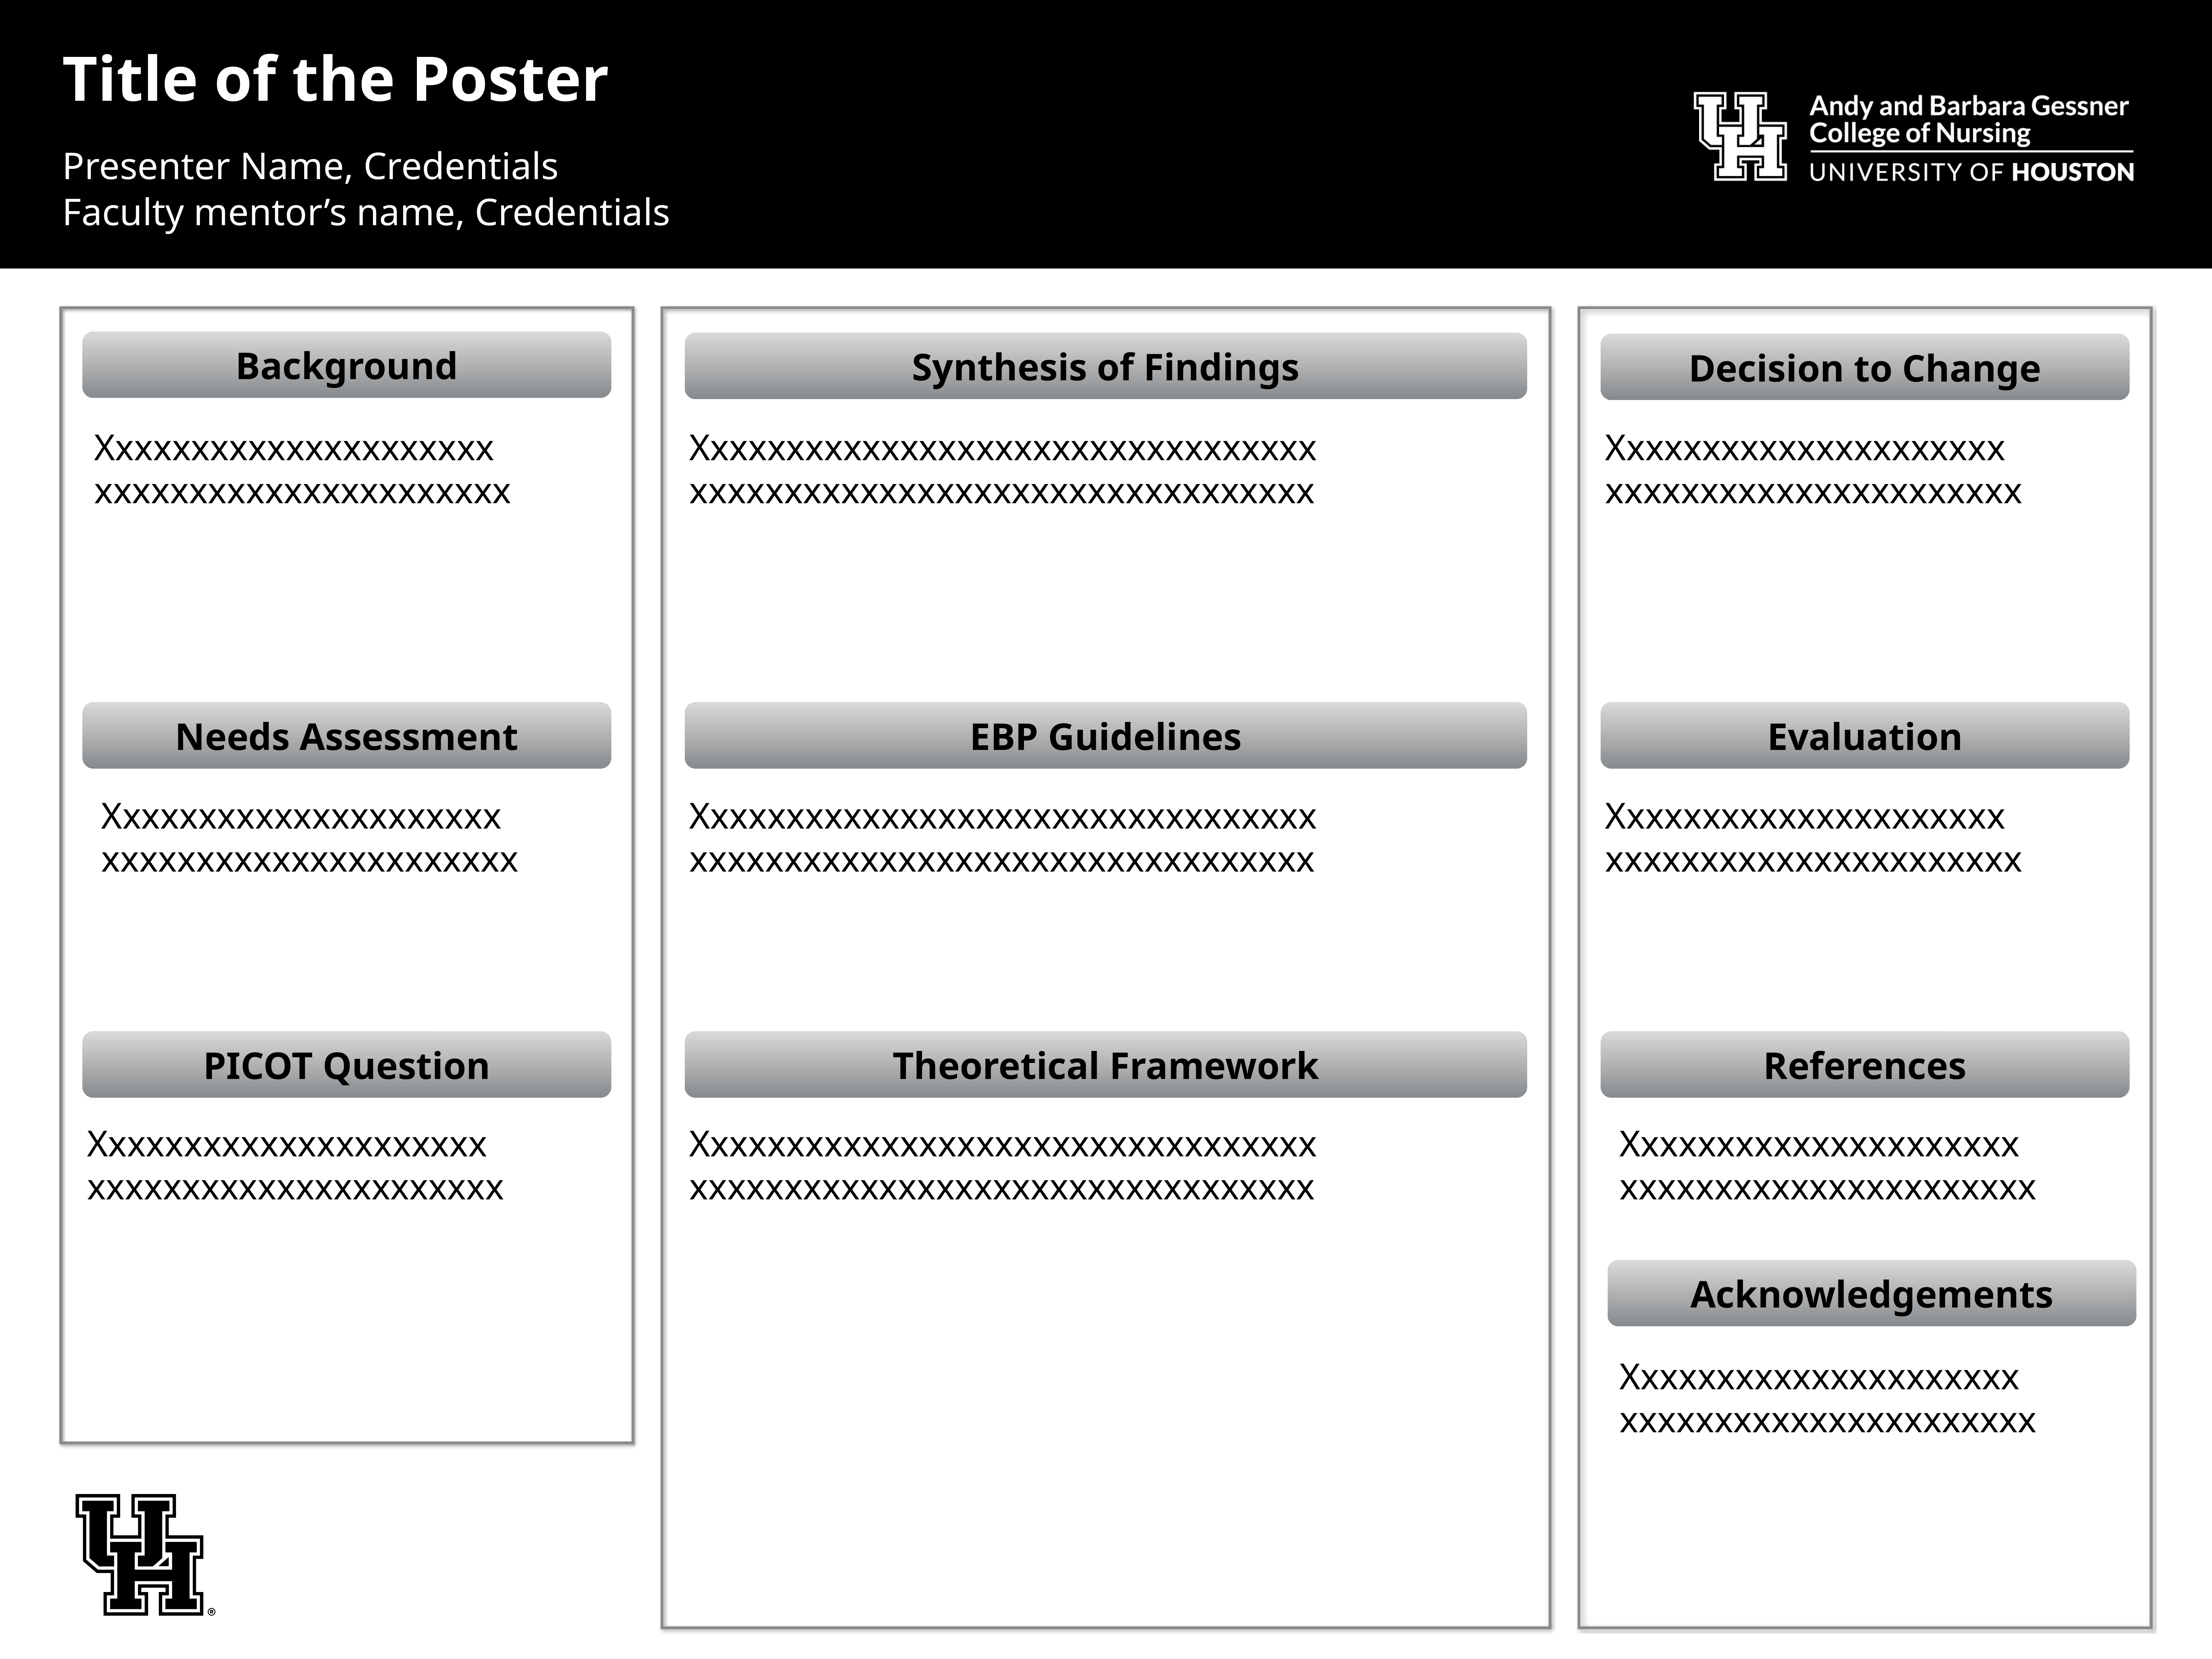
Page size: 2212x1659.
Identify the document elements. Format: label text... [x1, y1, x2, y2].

text_box References [1600, 1031, 2130, 1098]
text_box Xxxxxxxxxxxxxxxxxxxxx xxxxxxxxxxxxxxxxxxxxxx [1615, 1351, 2130, 1442]
text_box Xxxxxxxxxxxxxxxxxxxxx xxxxxxxxxxxxxxxxxxxxxx [82, 1118, 597, 1209]
text_box Xxxxxxxxxxxxxxxxxxxxx xxxxxxxxxxxxxxxxxxxxxx [1601, 422, 2115, 513]
text_box Xxxxxxxxxxxxxxxxxxxxxxxxxxxxxxxxx xxxxxxxxxxxxxxxxxxxxxxxxxxxxxxxxx [684, 1118, 1528, 1209]
picture [1686, 70, 2180, 205]
text_box Synthesis of Findings [684, 332, 1528, 399]
text_box Evaluation [1600, 702, 2130, 769]
text_box Decision to Change [1600, 333, 2130, 400]
text_box PICOT Question [82, 1031, 612, 1098]
text_box Xxxxxxxxxxxxxxxxxxxxx xxxxxxxxxxxxxxxxxxxxxx [97, 790, 611, 881]
text_box EBP Guidelines [684, 702, 1528, 769]
text_box Theoretical Framework [684, 1031, 1528, 1098]
text_box Xxxxxxxxxxxxxxxxxxxxx xxxxxxxxxxxxxxxxxxxxxx [89, 422, 604, 513]
text_box [1579, 307, 2151, 1628]
subtitle Presenter Name, Credentials Faculty mentor’s name, Credentials [57, 138, 834, 242]
title Title of the Poster [57, 13, 733, 117]
text_box Acknowledgements [1607, 1259, 2137, 1327]
text_box Background [82, 331, 612, 398]
text_box Xxxxxxxxxxxxxxxxxxxxx xxxxxxxxxxxxxxxxxxxxxx [1601, 790, 2115, 881]
text_box Xxxxxxxxxxxxxxxxxxxxx xxxxxxxxxxxxxxxxxxxxxx [1615, 1118, 2130, 1209]
picture [76, 1494, 215, 1616]
text_box Needs Assessment [82, 702, 612, 769]
text_box [61, 307, 633, 1443]
text_box [661, 307, 1551, 1628]
text_box Xxxxxxxxxxxxxxxxxxxxxxxxxxxxxxxxx xxxxxxxxxxxxxxxxxxxxxxxxxxxxxxxxx [684, 790, 1528, 881]
